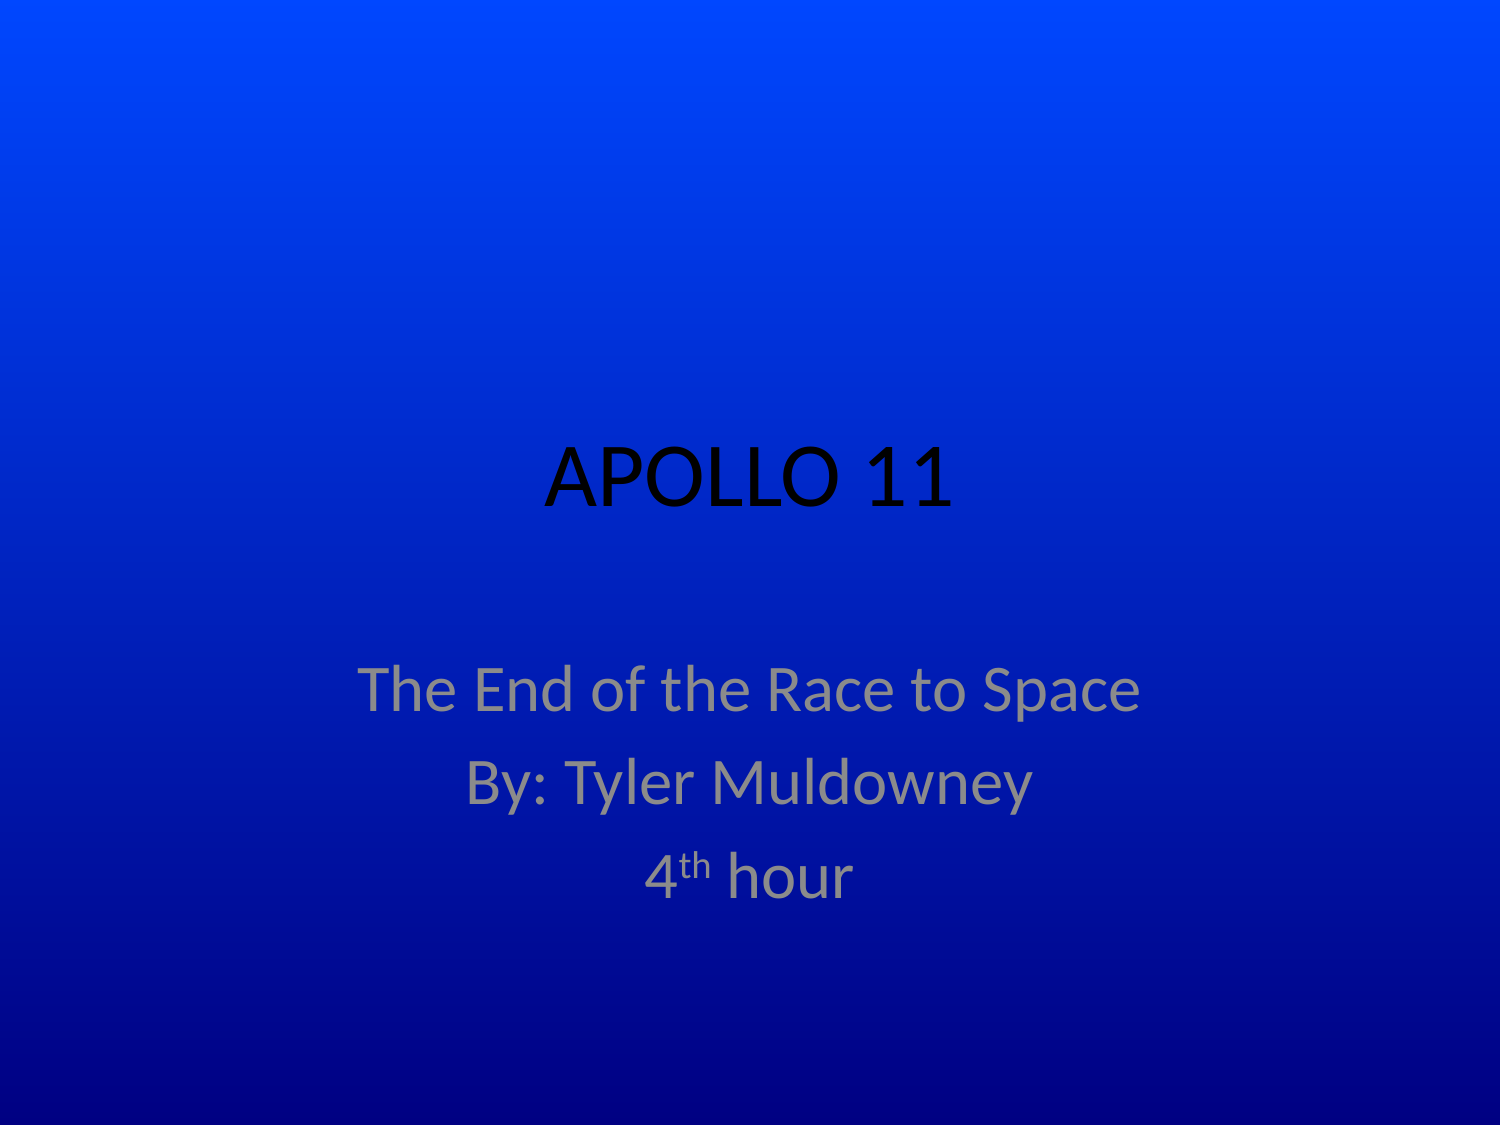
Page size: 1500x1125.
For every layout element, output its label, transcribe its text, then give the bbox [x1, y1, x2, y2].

subtitle The End of the Race to Space By: Tyler Muldowney 4th hour [225, 637, 1275, 925]
title APOLLO 11 [112, 349, 1388, 591]
